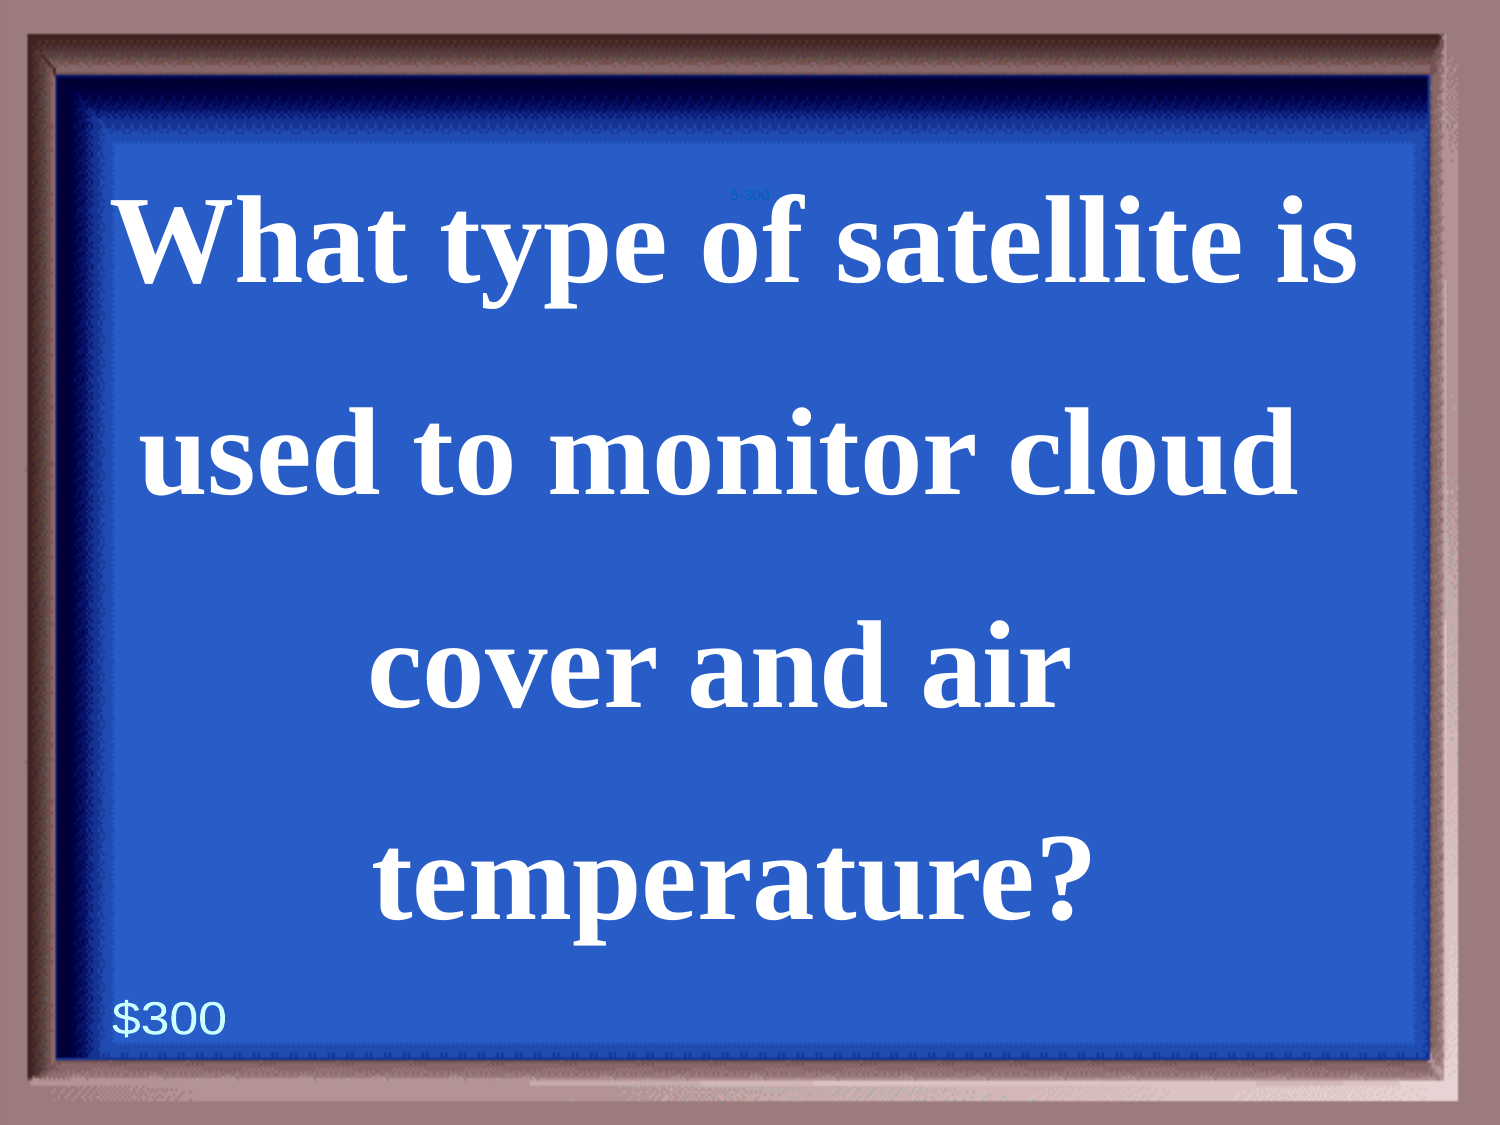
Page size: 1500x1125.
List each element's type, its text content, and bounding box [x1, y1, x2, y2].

title 5-300 [112, 99, 1388, 288]
picture [0, 0, 1500, 1125]
text_box What type of satellite is used to monitor cloud cover and air temperature? [94, 149, 1375, 953]
